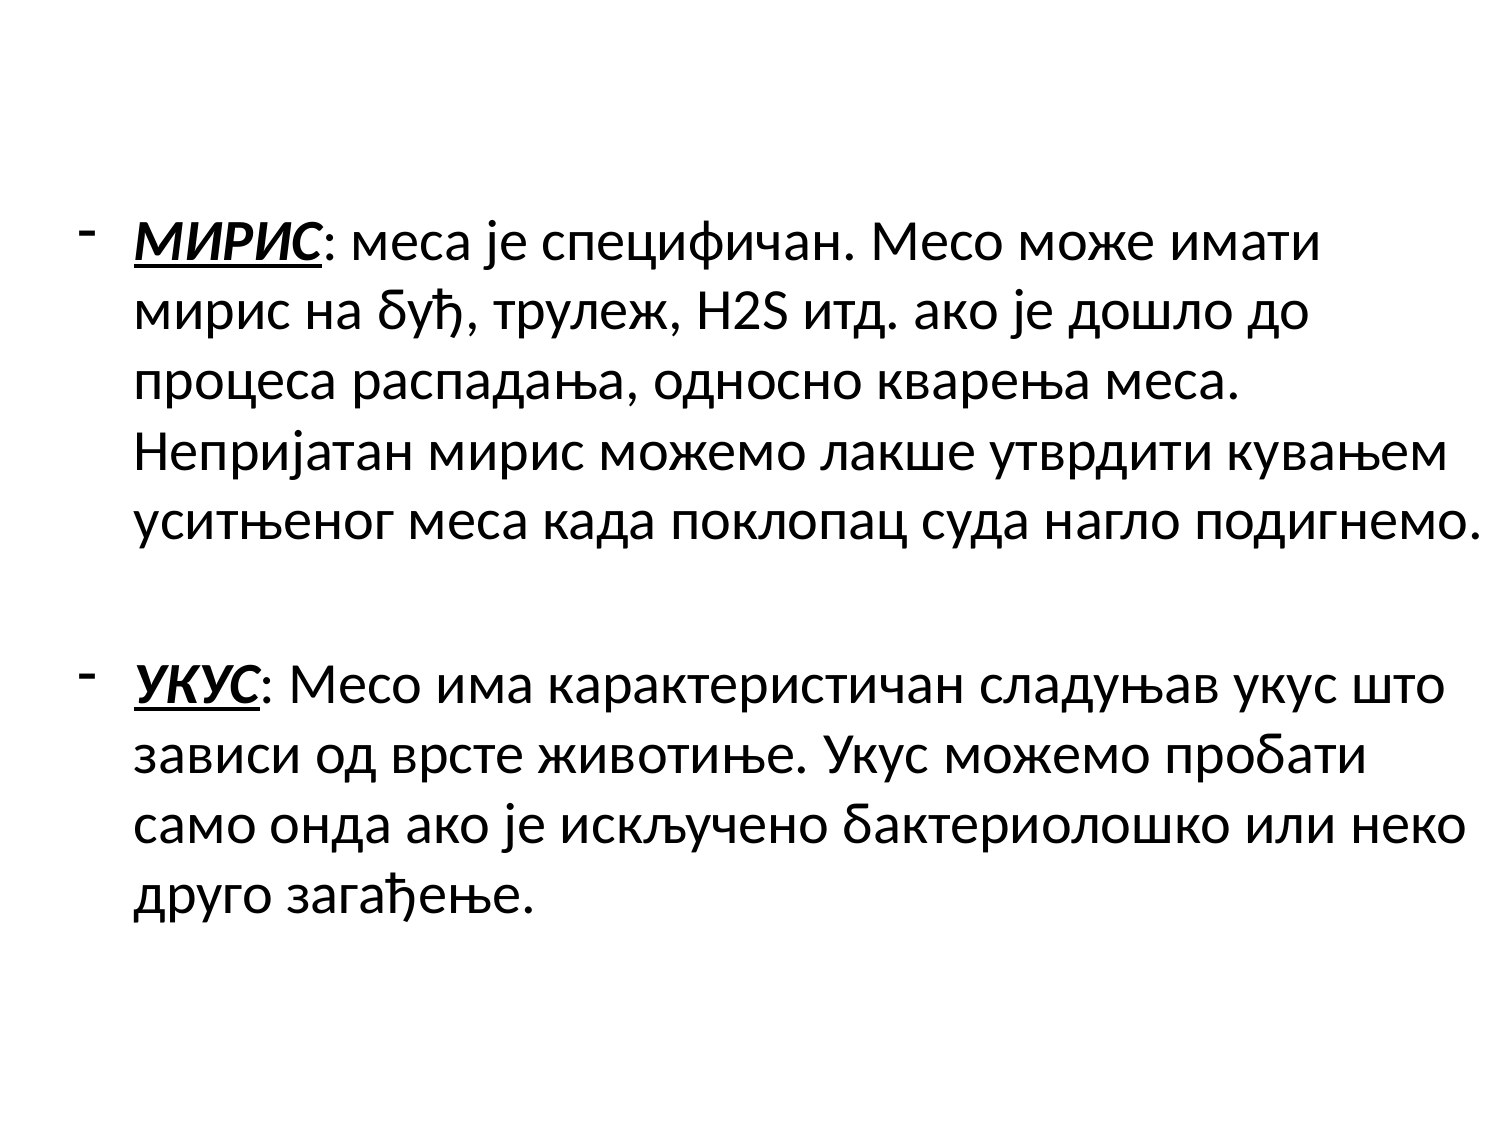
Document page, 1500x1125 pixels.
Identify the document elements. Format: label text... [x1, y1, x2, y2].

list МИРИС: меса је специфичан. Месо може имати мирис на буђ, трулеж, H2S итд. ако је дошло до процеса распадања, односно кварења меса. Непријатан мирис можемо лакше утврдити кувањем уситњеног меса када поклопац суда нагло подигнемо. УКУС: Месо има карактеристичан сладуњав укус што зависи од врсте животиње. Укус можемо пробати само онда ако је искључено бактериолошко или неко друго загађење. [62, 112, 1500, 1125]
